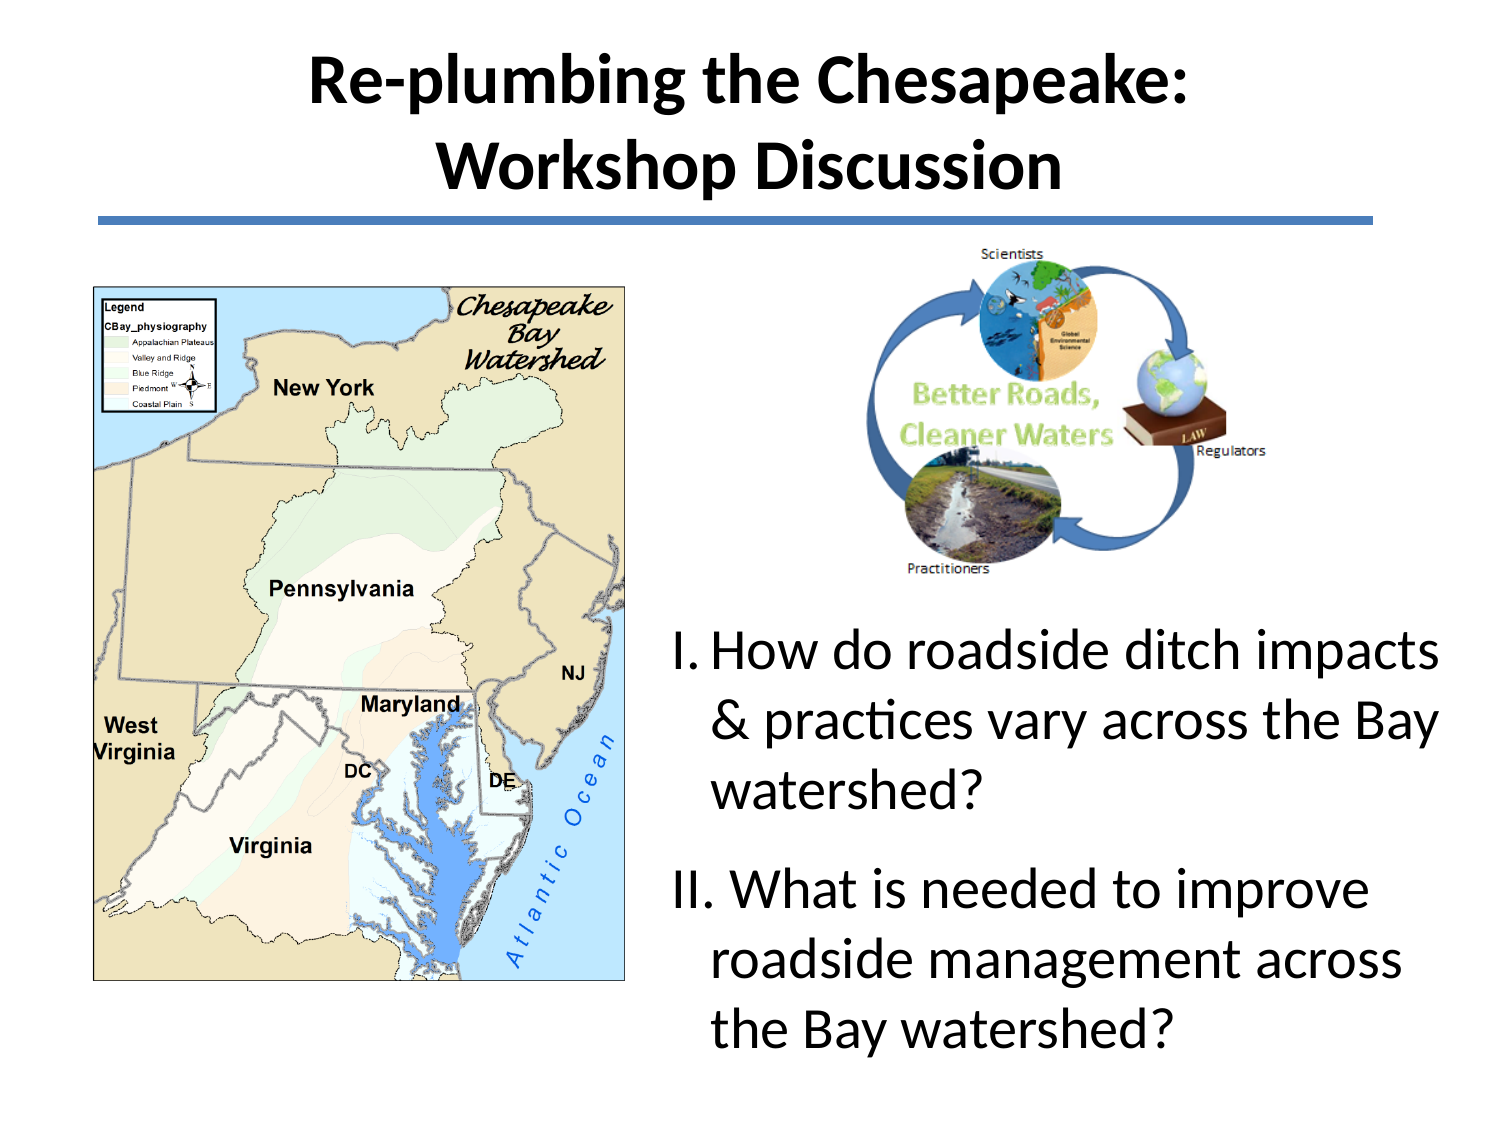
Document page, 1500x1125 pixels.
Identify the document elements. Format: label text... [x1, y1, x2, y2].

picture [74, 276, 631, 996]
list How do roadside ditch impacts & practices vary across the Bay watershed? What is needed to improve roadside management across the Bay watershed? [656, 603, 1500, 1090]
picture [749, 231, 1351, 591]
text_box Re-plumbing the Chesapeake: Workshop Discussion [74, 24, 1425, 212]
